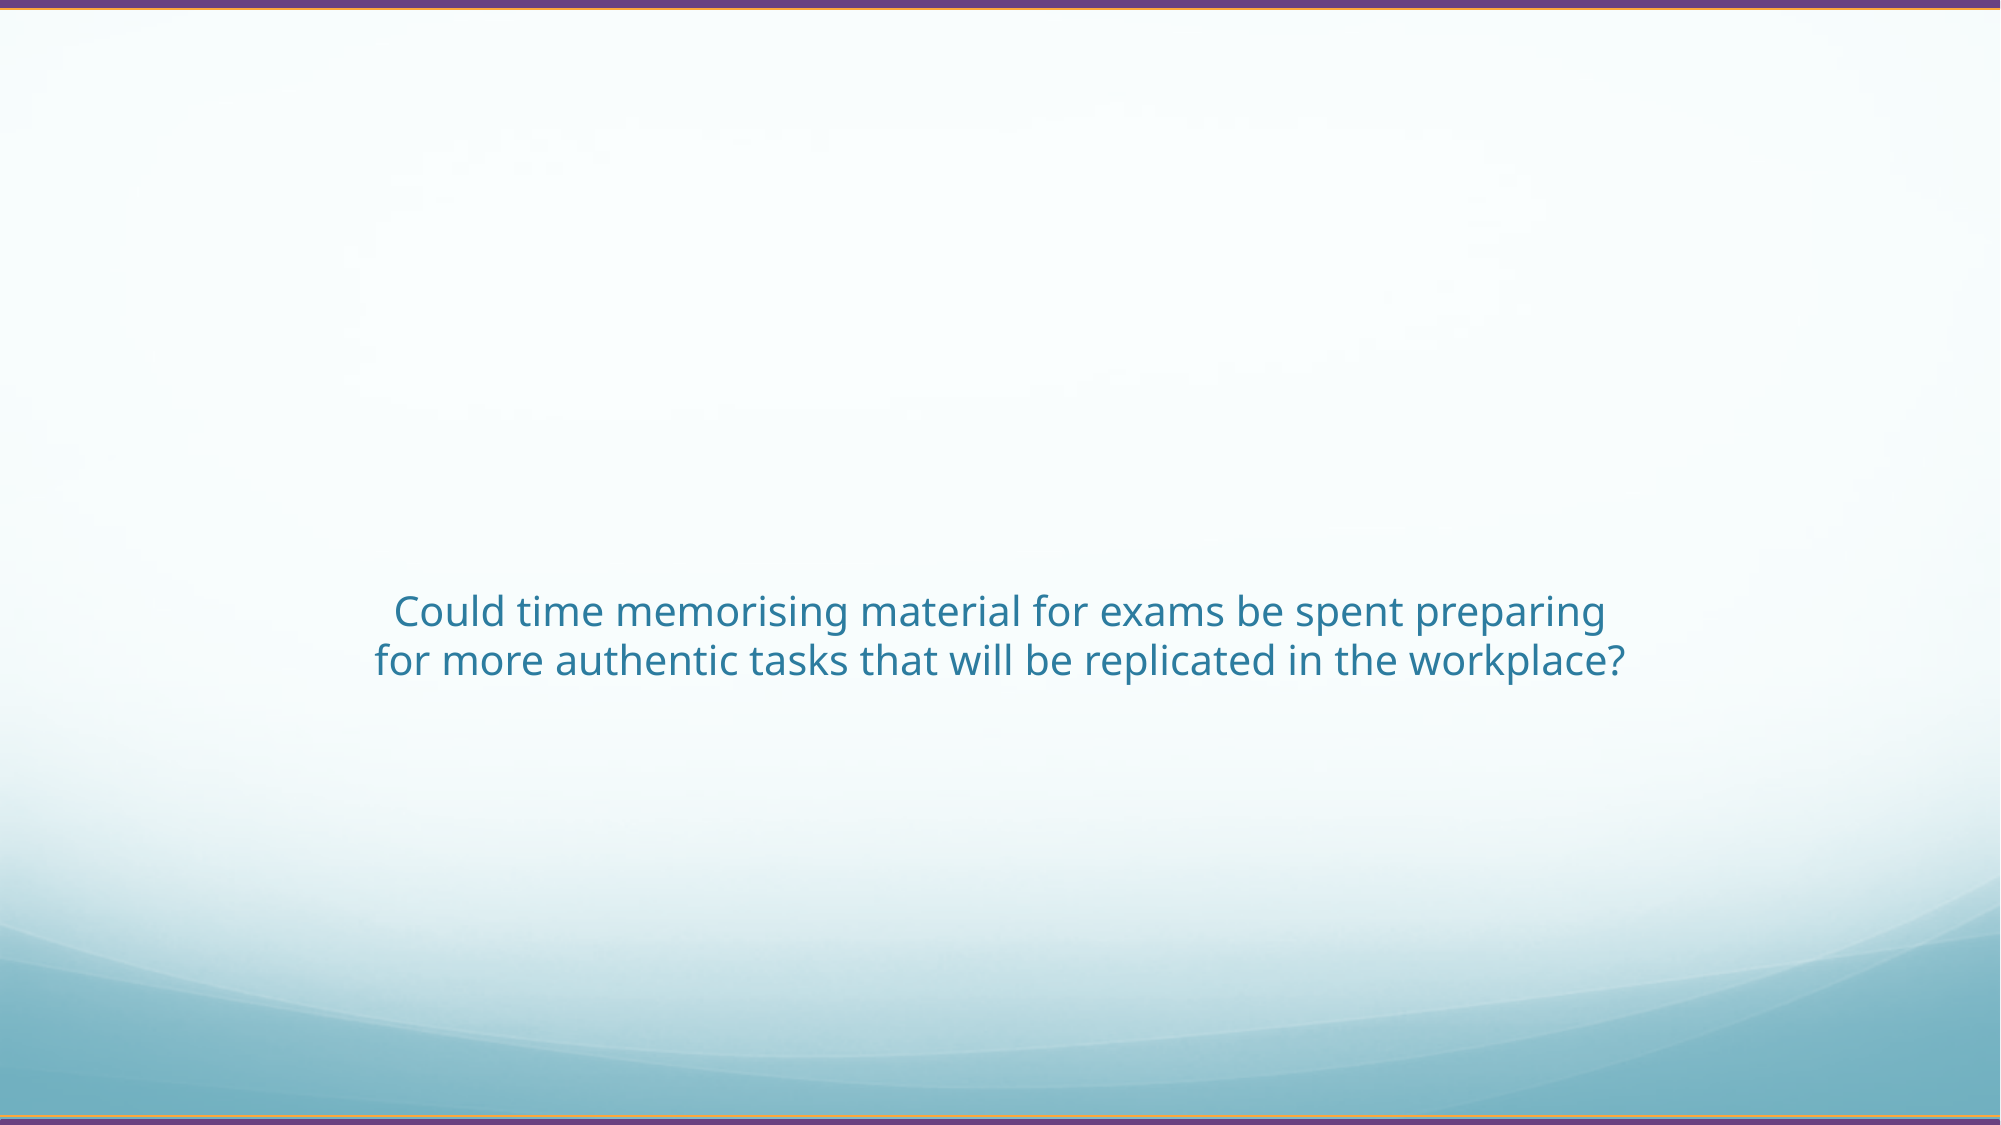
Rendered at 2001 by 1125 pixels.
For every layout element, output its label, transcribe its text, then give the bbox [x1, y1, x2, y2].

title Could time memorising material for exams be spent preparing for more authentic tasks that will be replicated in the workplace? [353, 528, 1647, 692]
